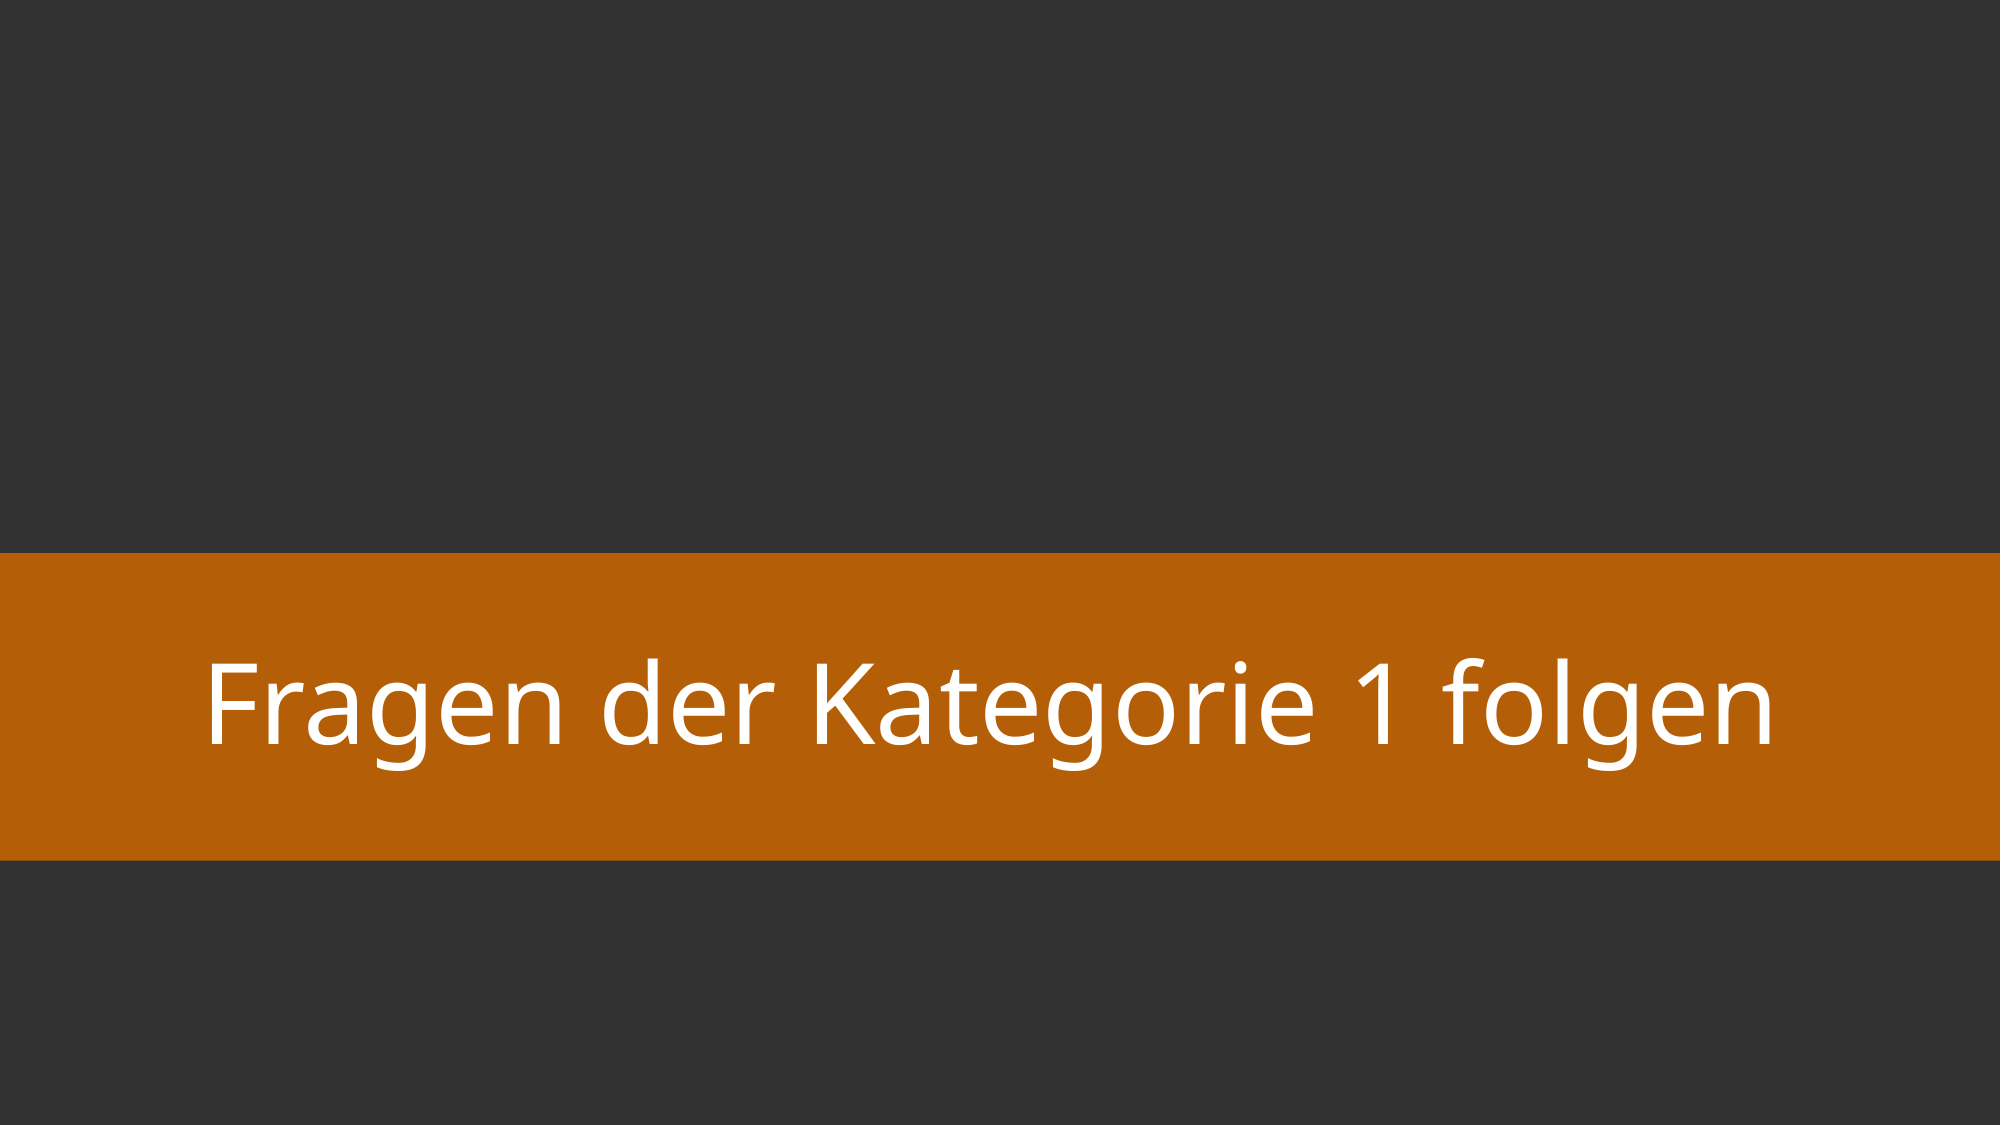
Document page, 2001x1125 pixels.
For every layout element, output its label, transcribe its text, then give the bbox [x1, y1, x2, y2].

title Fragen der Kategorie 1 folgen [185, 577, 1963, 838]
